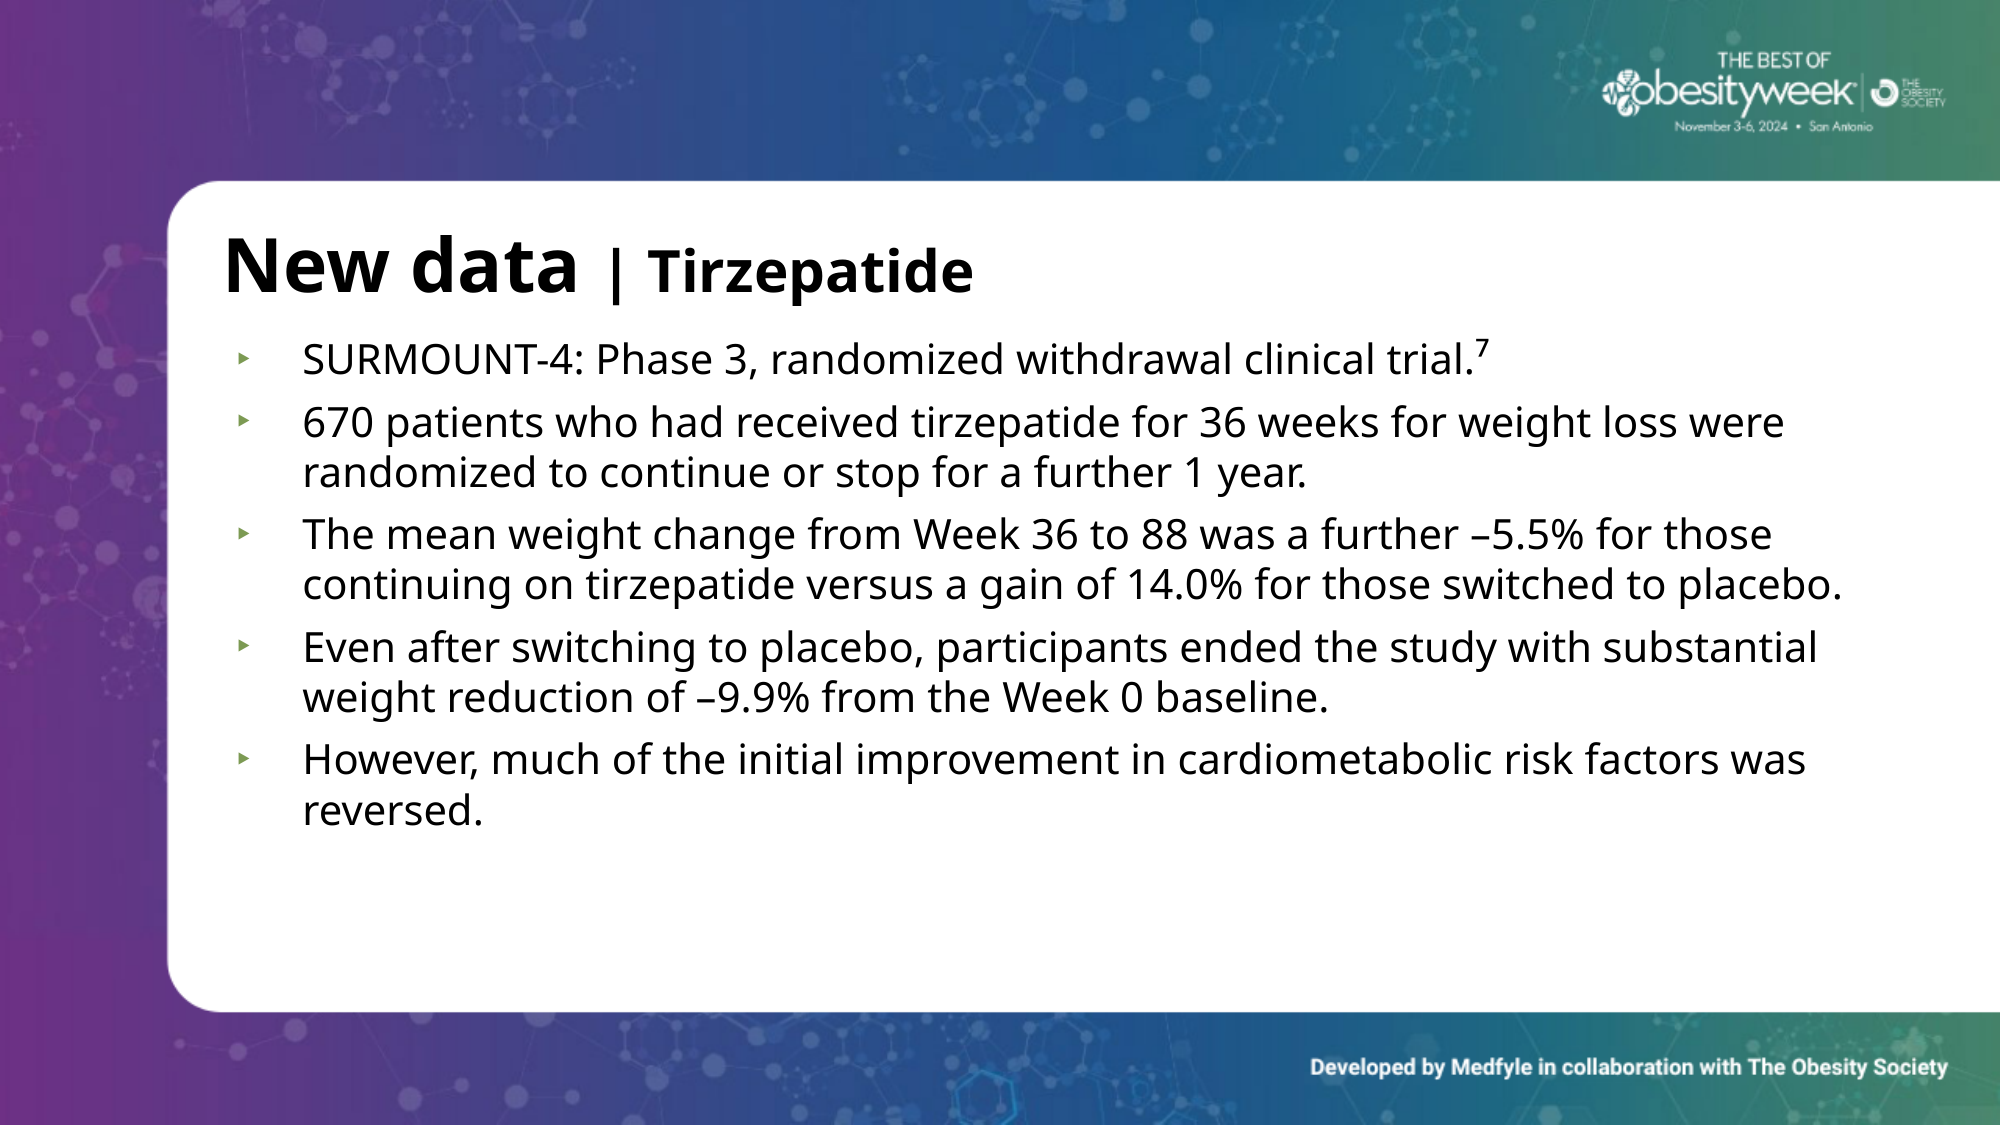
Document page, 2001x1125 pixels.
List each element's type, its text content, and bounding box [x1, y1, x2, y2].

picture [0, 0, 2000, 1125]
list SURMOUNT-4: Phase 3, randomized withdrawal clinical trial.⁷ 670 patients who had received tirzepatide for 36 weeks for weight loss were randomized to continue or stop for a further 1 year. The mean weight change from Week 36 to 88 was a further –5.5% for those continuing on tirzepatide versus a gain of 14.0% for those switched to placebo. Even after switching to placebo, participants ended the study with substantial weight reduction of –9.9% from the Week 0 baseline. However, much of the initial improvement in cardiometabolic risk factors was reversed. [212, 325, 1975, 970]
title New data | Tirzepatide [207, 211, 1918, 326]
